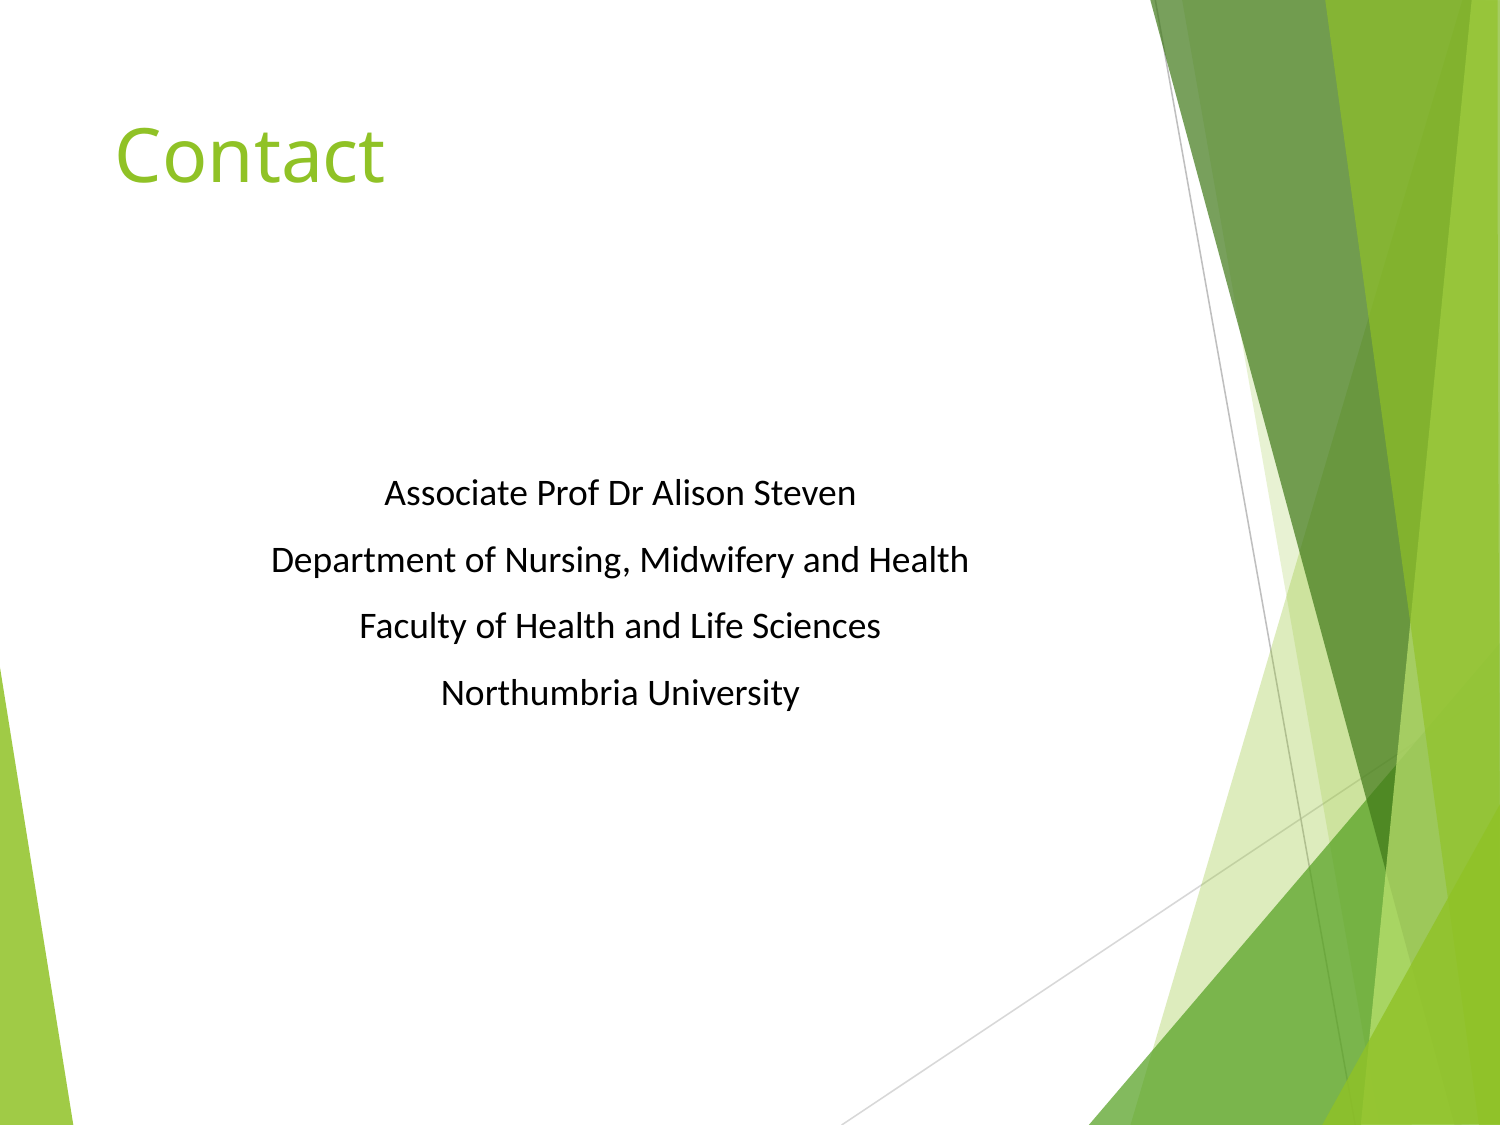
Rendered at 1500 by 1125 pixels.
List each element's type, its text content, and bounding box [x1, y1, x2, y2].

title Contact [99, 99, 1142, 317]
list Associate Prof Dr Alison Steven Department of Nursing, Midwifery and Health Faculty of Health and Life Sciences Northumbria University [99, 354, 1142, 992]
